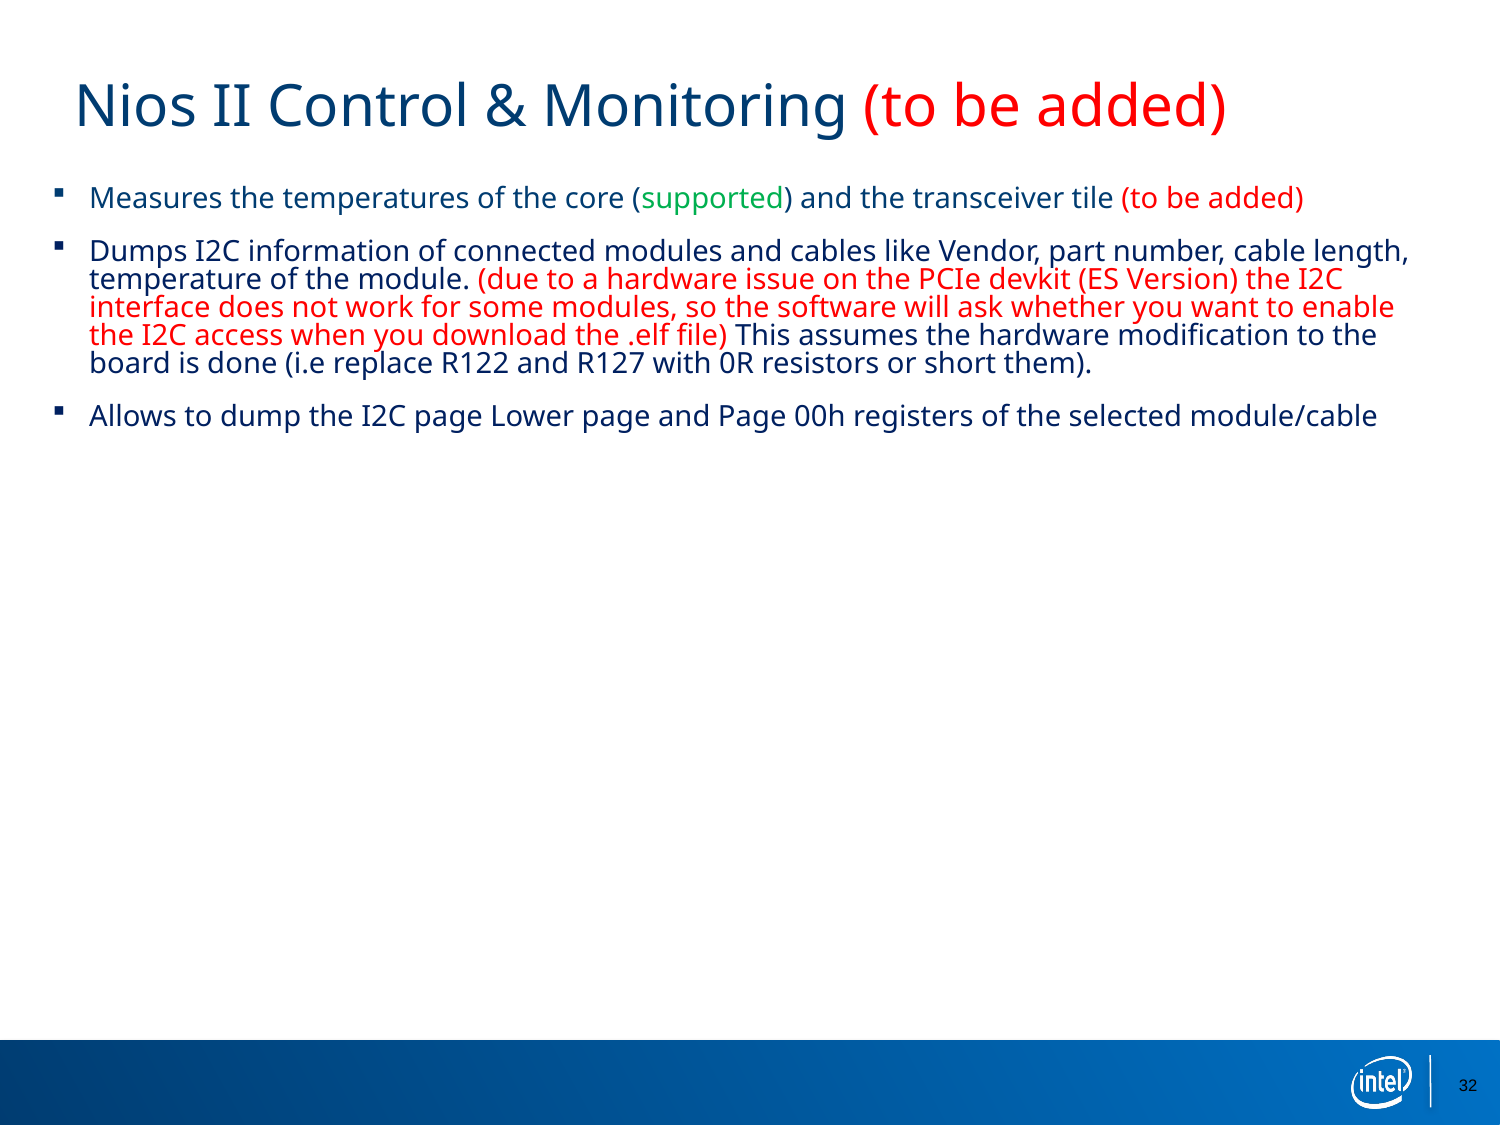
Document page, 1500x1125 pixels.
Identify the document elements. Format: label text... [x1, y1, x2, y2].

list Measures the temperatures of the core (supported) and the transceiver tile (to be added) Dumps I2C information of connected modules and cables like Vendor, part number, cable length, temperature of the module. (due to a hardware issue on the PCIe devkit (ES Version) the I2C interface does not work for some modules, so the software will ask whether you want to enable the I2C access when you download the .elf file) This assumes the hardware modification to the board is done (i.e replace R122 and R127 with 0R resistors or short them). Allows to dump the I2C page Lower page and Page 00h registers of the selected module/cable [52, 186, 1448, 1012]
title Nios II Control & Monitoring (to be added) [74, 67, 1425, 186]
slide_number 32 [1127, 1055, 1478, 1116]
